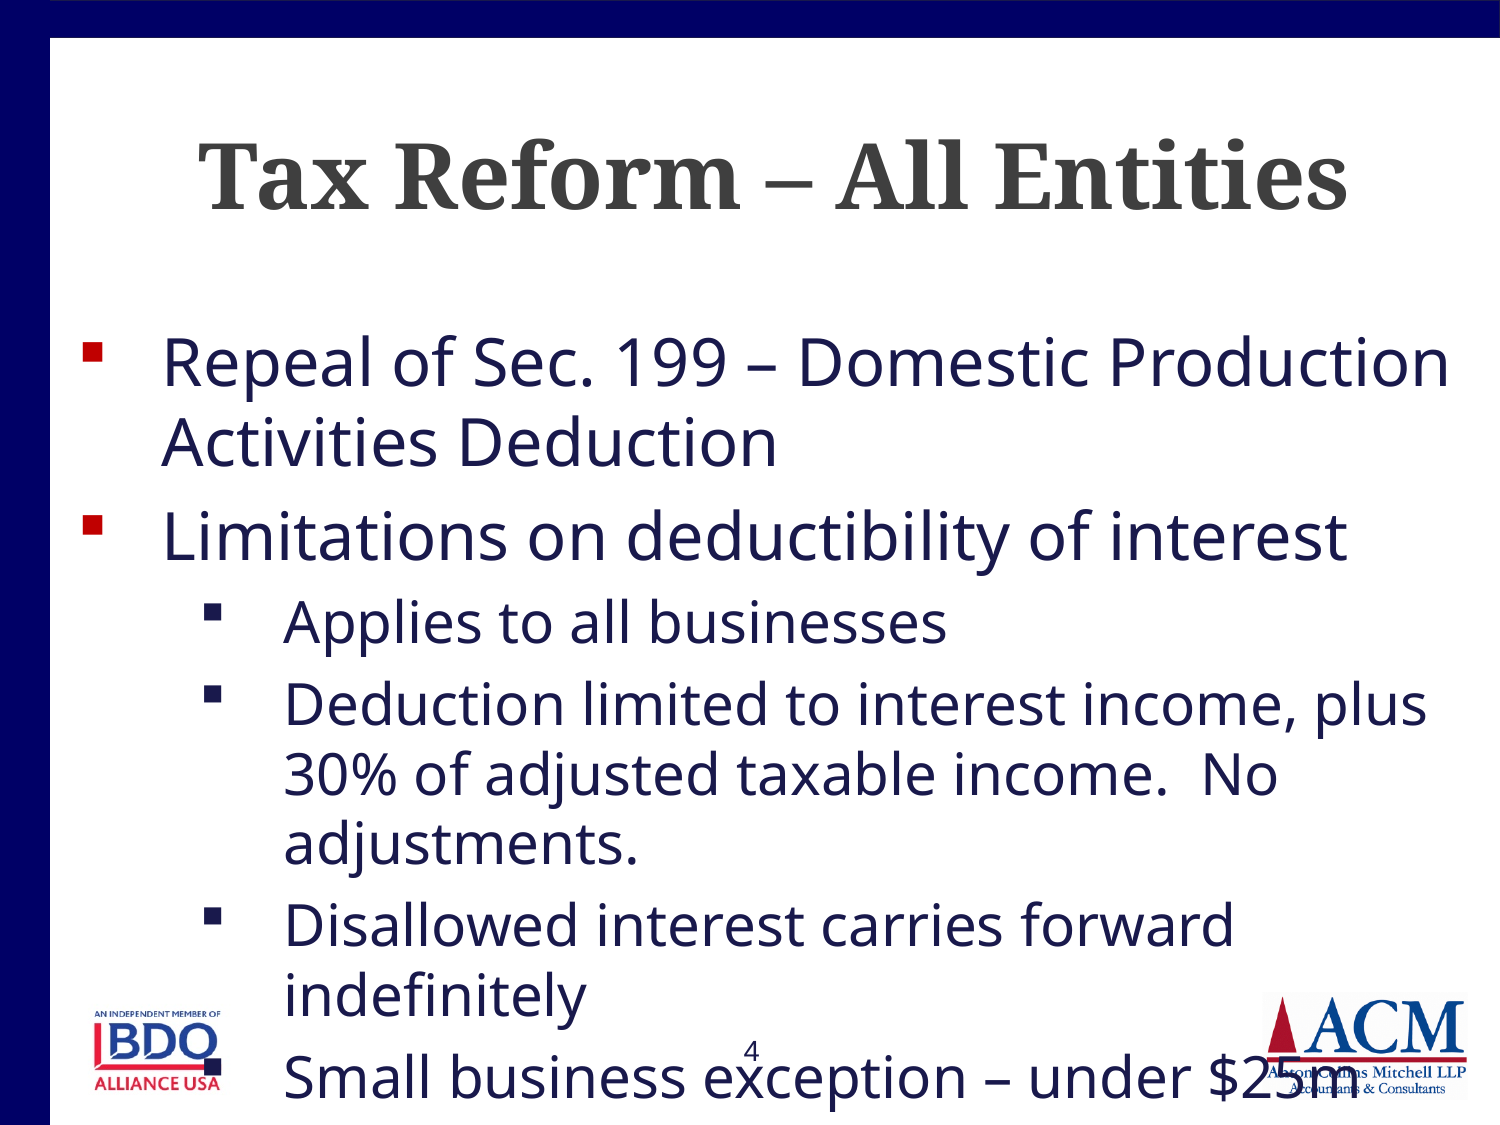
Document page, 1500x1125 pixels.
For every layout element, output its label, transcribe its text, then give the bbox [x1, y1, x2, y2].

picture [1262, 993, 1468, 1100]
slide_number 4 [687, 1024, 776, 1101]
picture [75, 993, 238, 1108]
list Repeal of Sec. 199 – Domestic Production Activities Deduction Limitations on deductibility of interest Applies to all businesses Deduction limited to interest income, plus 30% of adjusted taxable income. No adjustments. Disallowed interest carries forward indefinitely Small business exception – under $25m [62, 312, 1488, 993]
title Tax Reform – All Entities [49, 87, 1500, 258]
